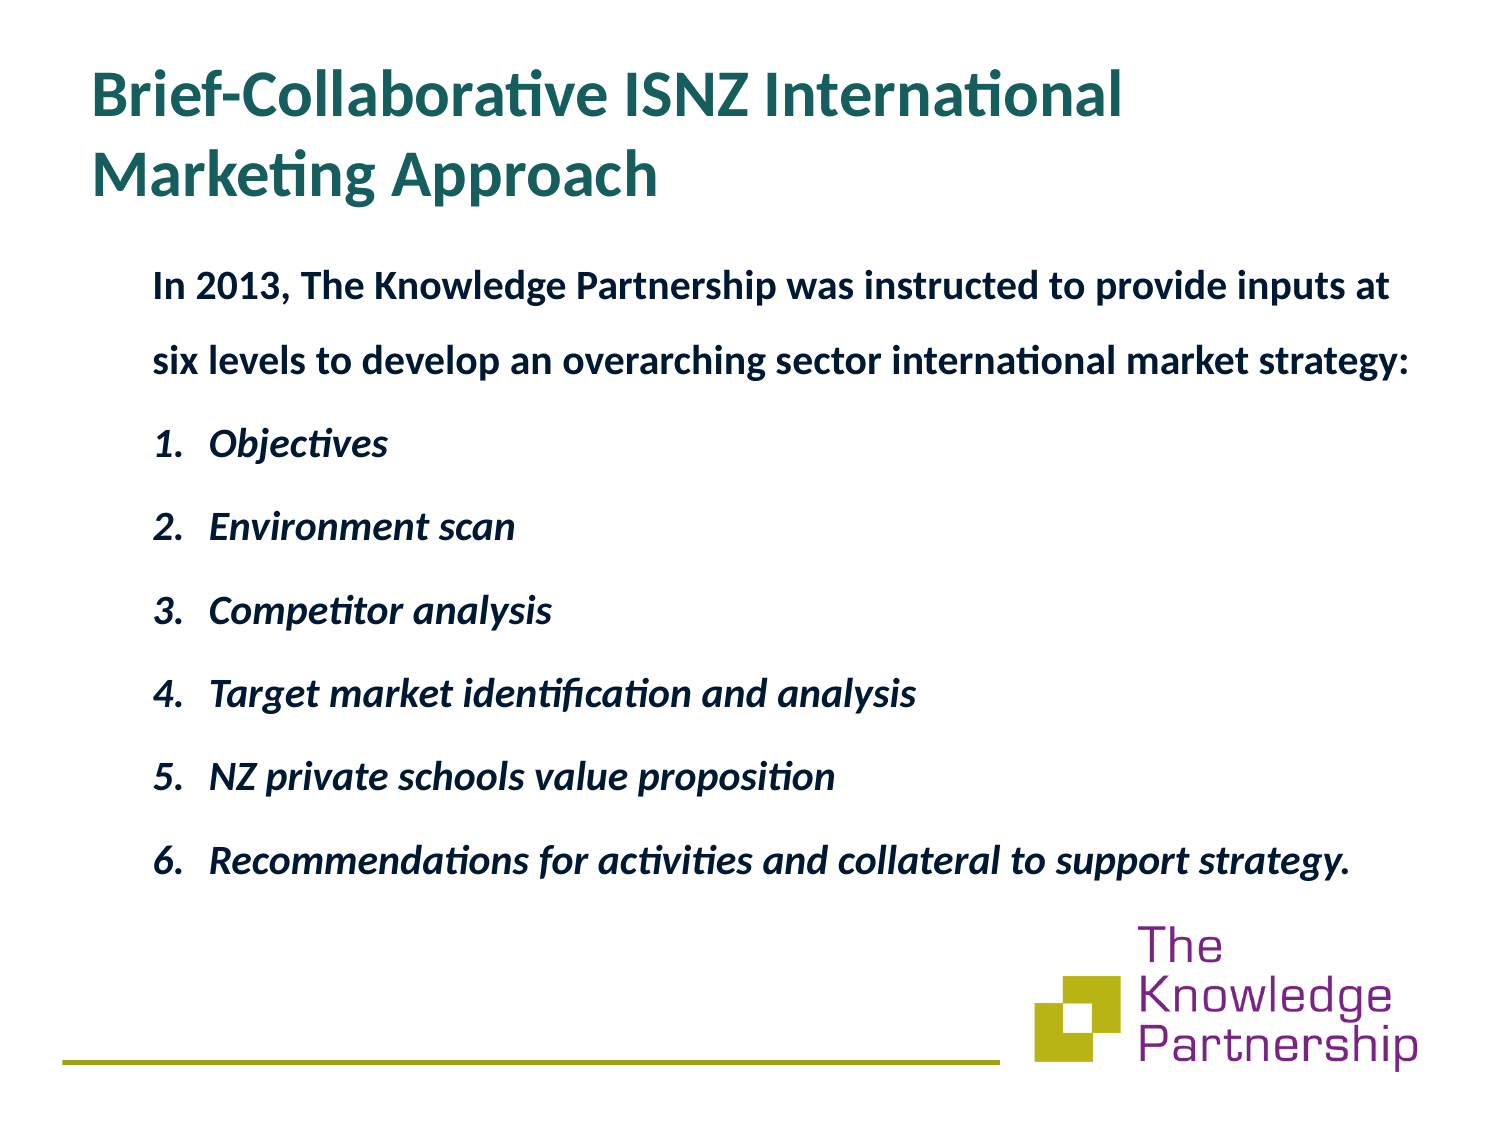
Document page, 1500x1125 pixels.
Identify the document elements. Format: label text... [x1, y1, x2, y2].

picture [1025, 922, 1427, 1077]
list In 2013, The Knowledge Partnership was instructed to provide inputs at six levels to develop an overarching sector international market strategy: Objectives Environment scan Competitor analysis Target market identification and analysis NZ private schools value proposition Recommendations for activities and collateral to support strategy. [137, 224, 1450, 894]
text_box Brief-Collaborative ISNZ International Marketing Approach [76, 42, 1412, 218]
